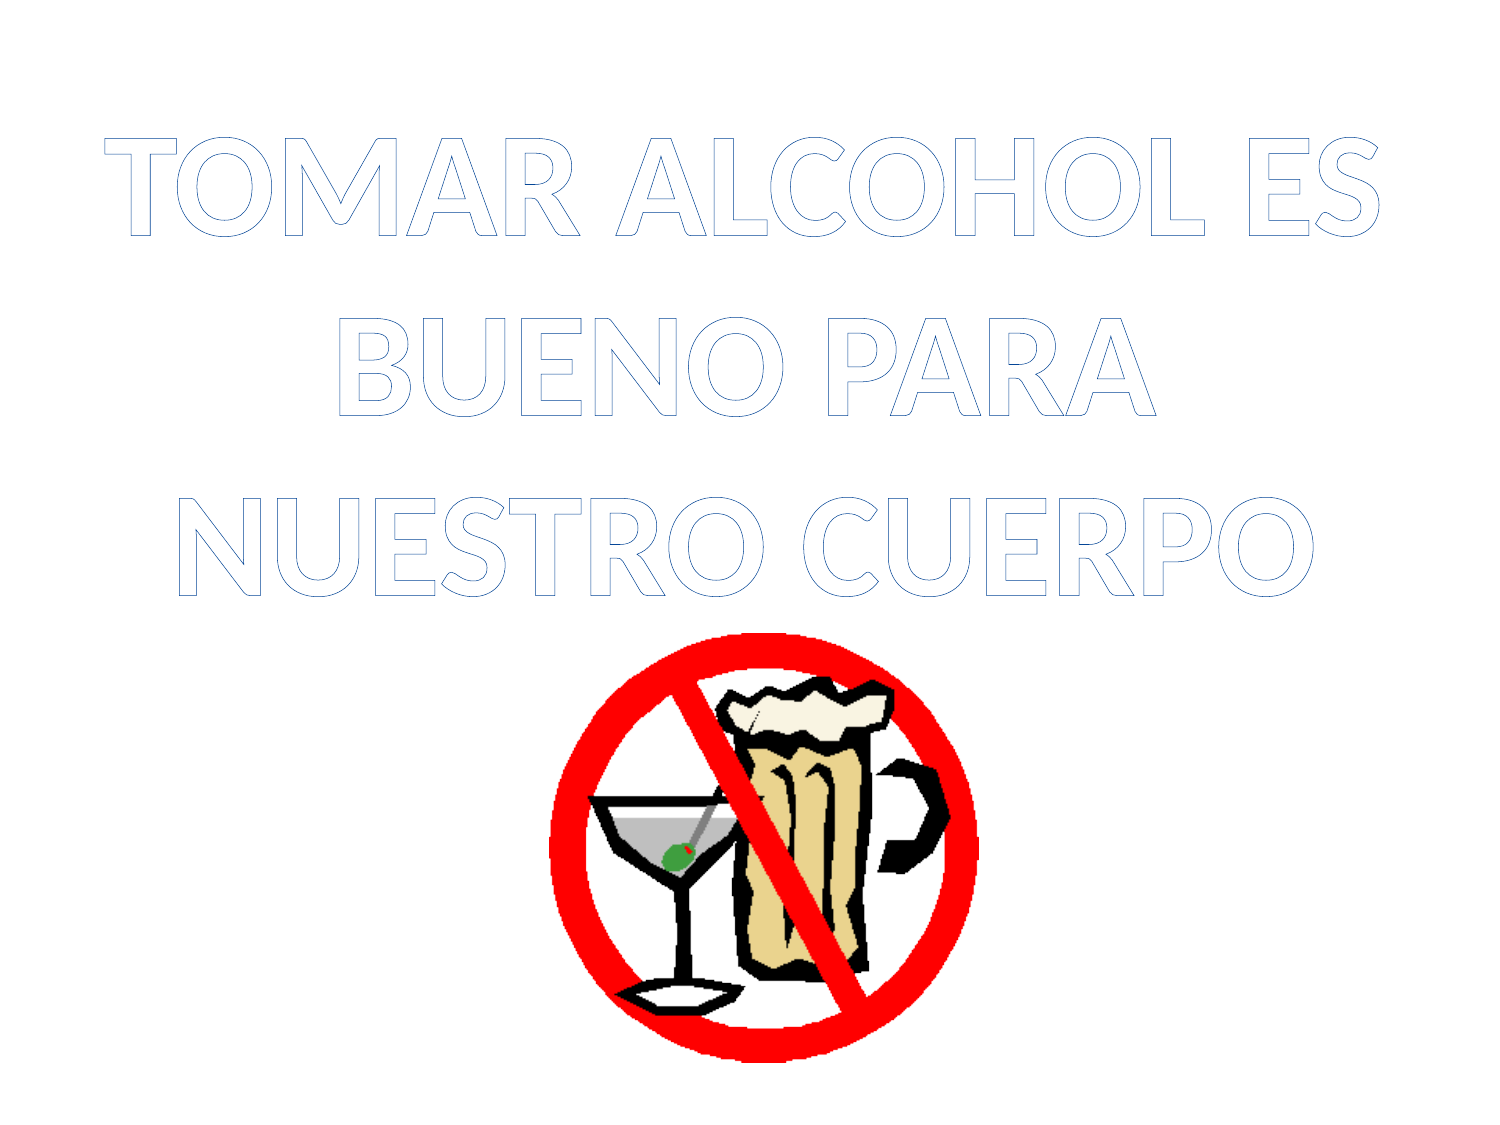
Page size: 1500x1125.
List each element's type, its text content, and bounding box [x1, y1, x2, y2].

picture [548, 633, 980, 1064]
text_box TOMAR ALCOHOL ES BUENO PARA NUESTRO CUERPO [53, 78, 1436, 634]
